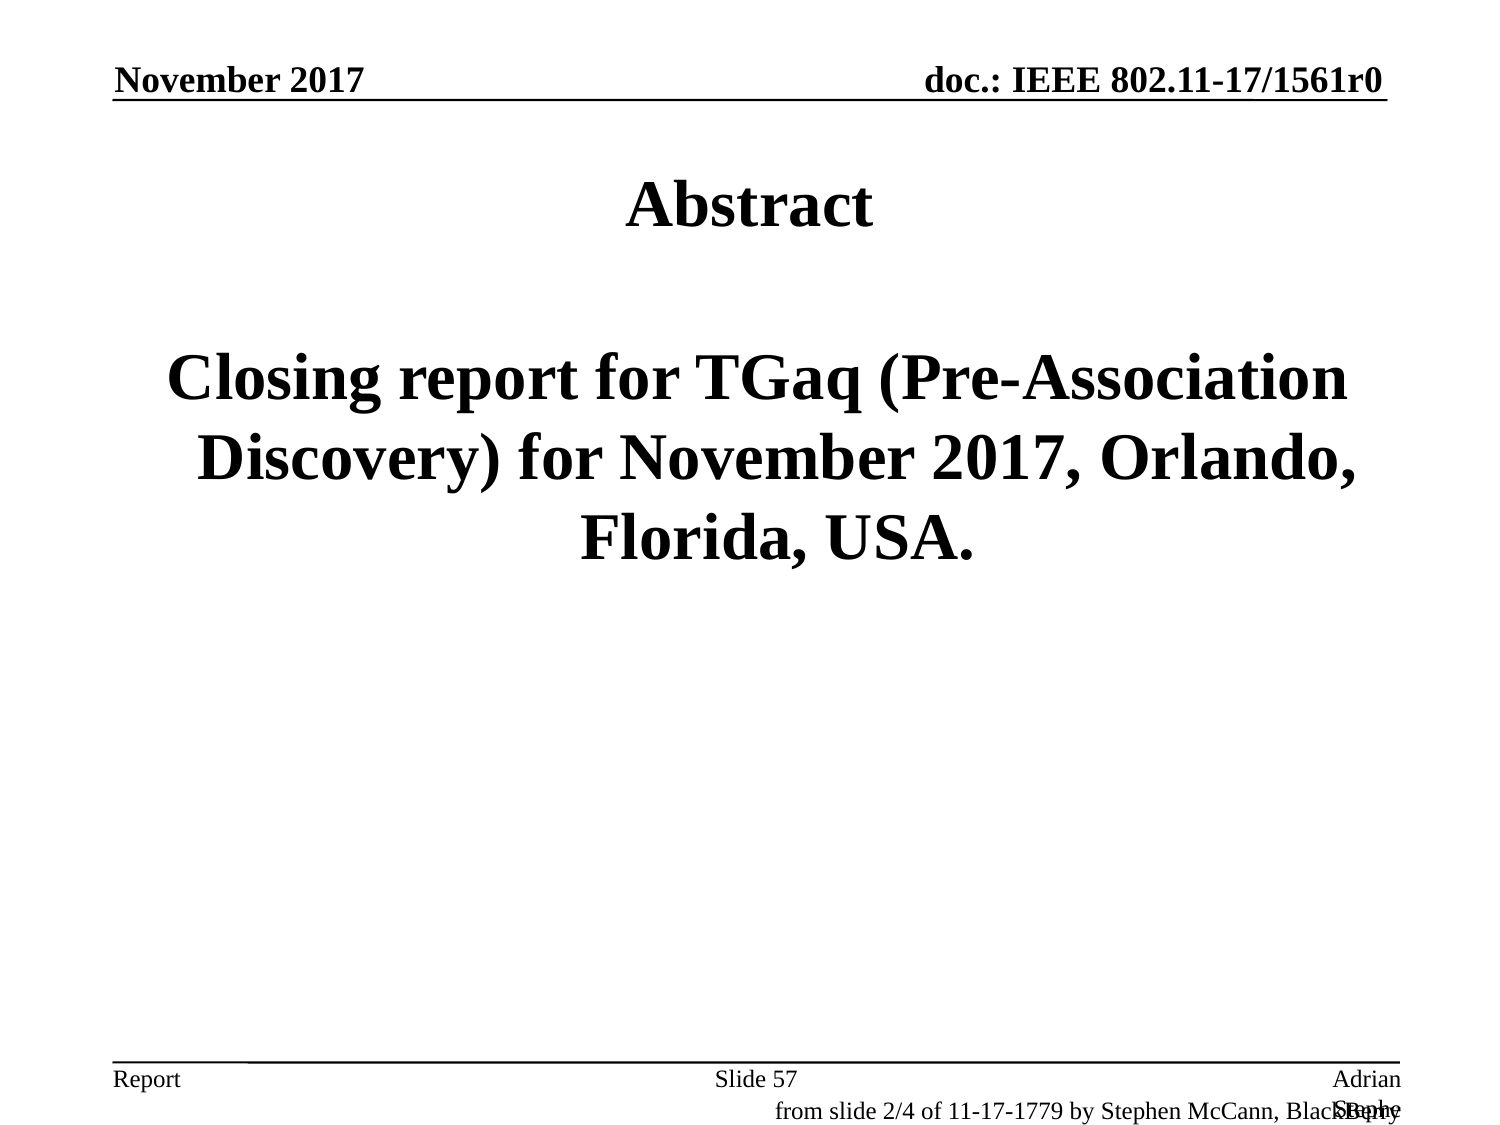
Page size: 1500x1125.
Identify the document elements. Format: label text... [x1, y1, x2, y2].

title Abstract [112, 112, 1388, 288]
footer Adrian Stephens, Intel Corporation [1324, 1061, 1402, 1087]
slide_number Slide 57 [711, 1061, 801, 1093]
text_box from slide 2/4 of 11-17-1779 by Stephen McCann, BlackBerry [343, 1087, 1417, 1125]
list Closing report for TGaq (Pre-Association Discovery) for November 2017, Orlando, Florida, USA. [112, 324, 1388, 1000]
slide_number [114, 54, 374, 101]
